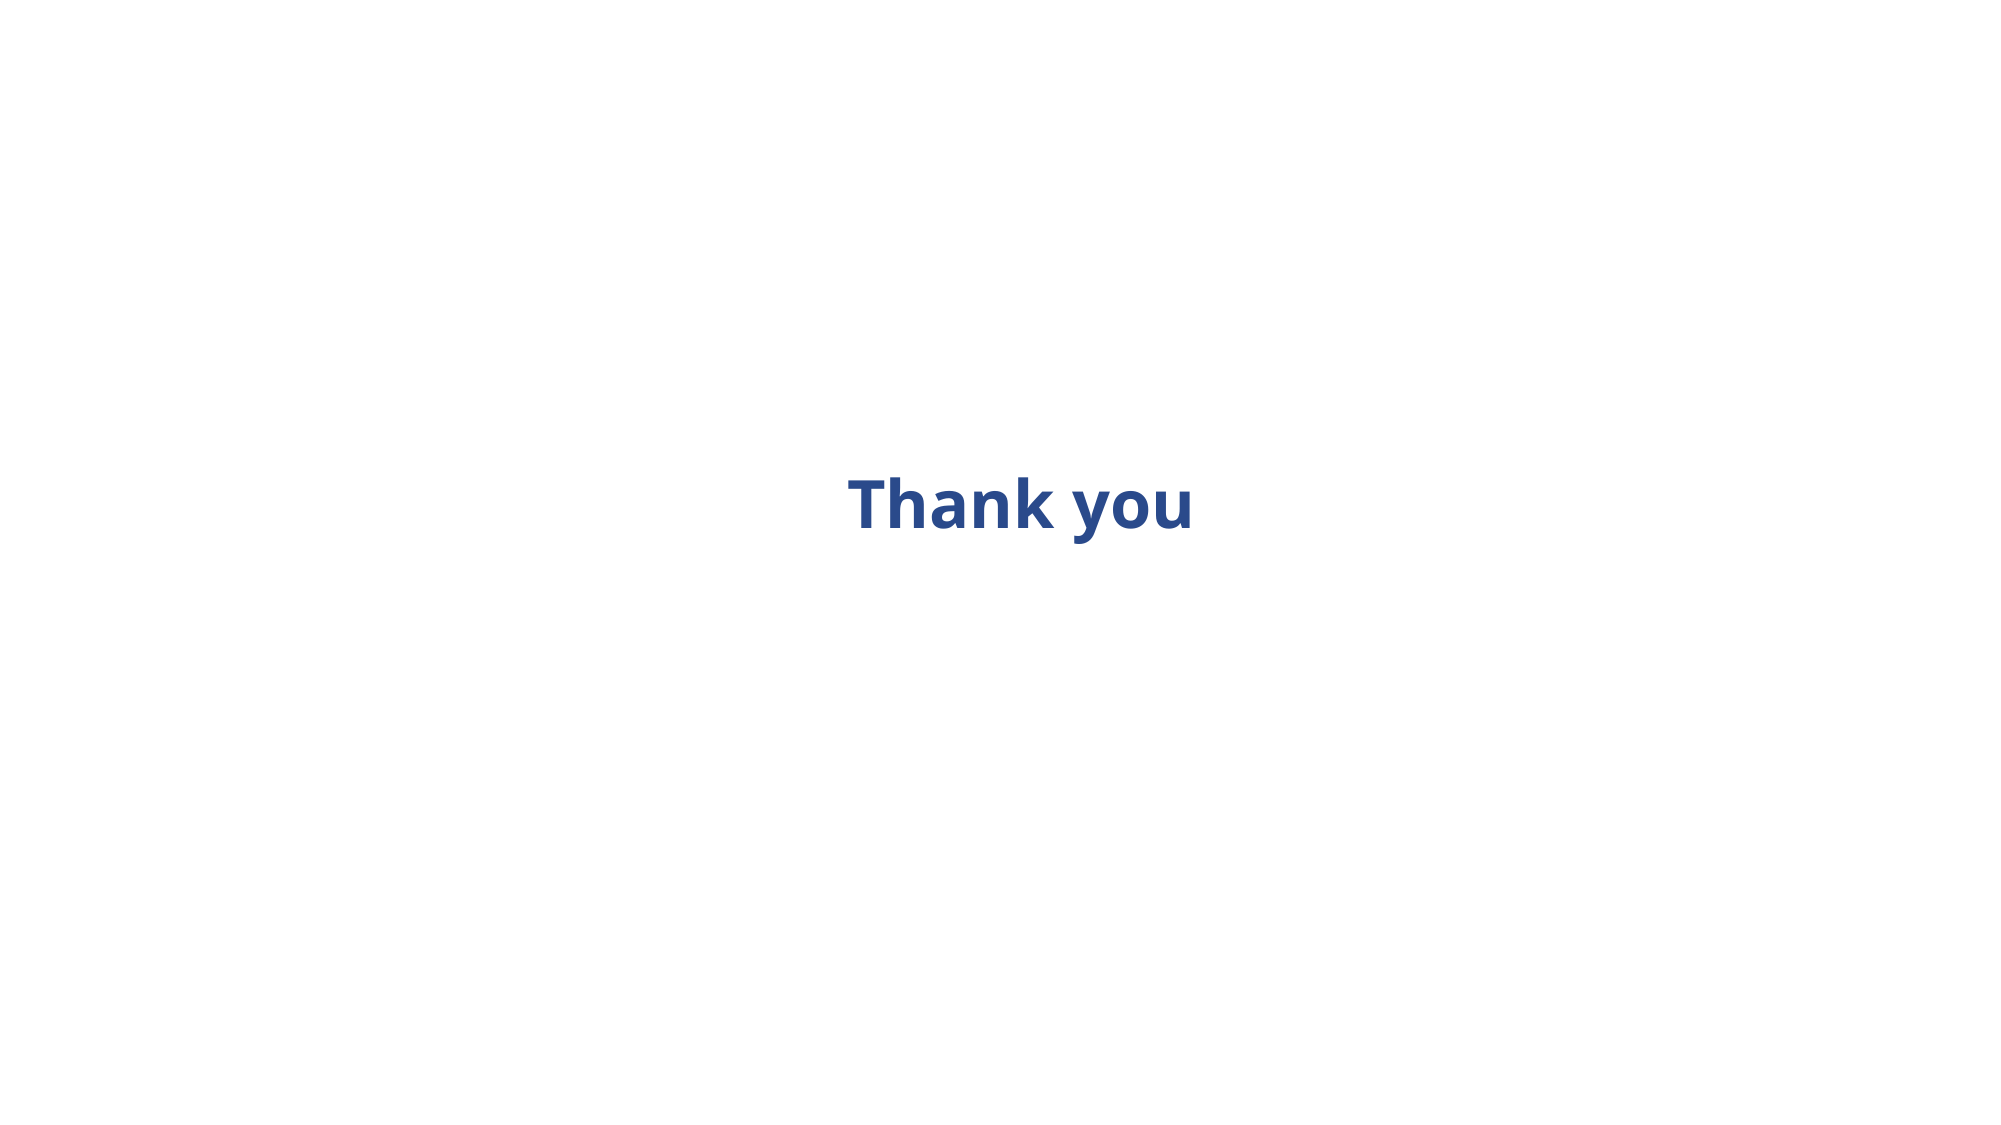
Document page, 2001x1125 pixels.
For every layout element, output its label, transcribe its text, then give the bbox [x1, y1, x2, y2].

text_box Thank you [653, 454, 1407, 550]
